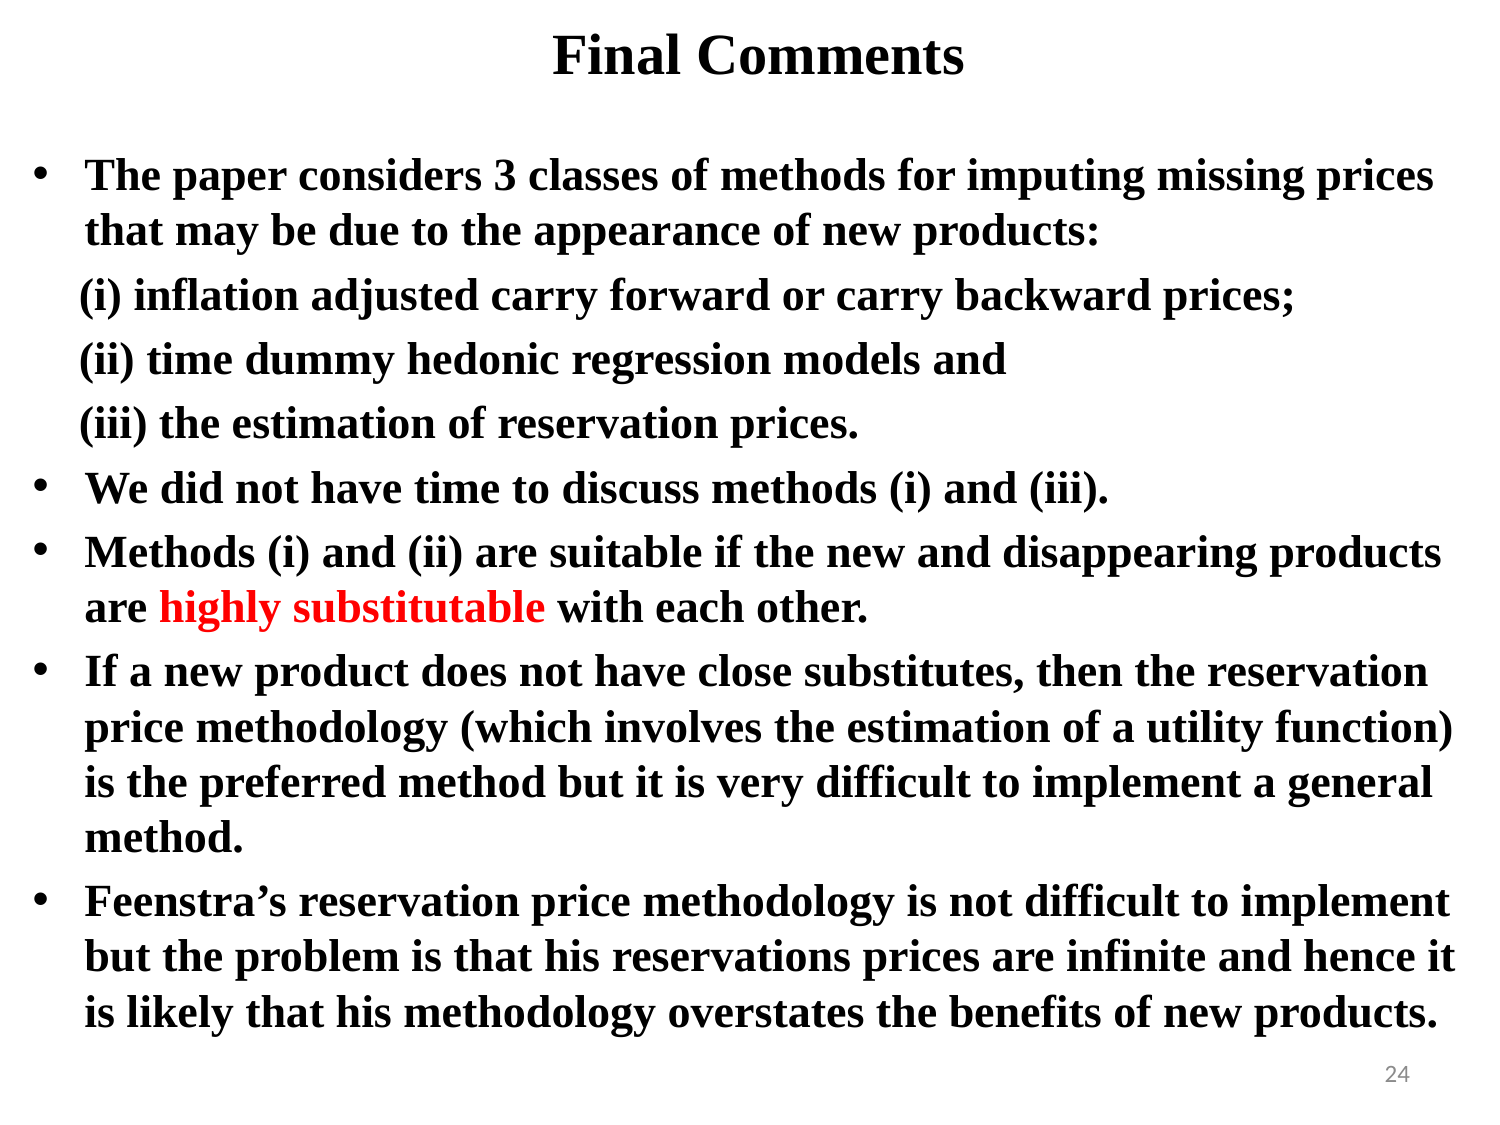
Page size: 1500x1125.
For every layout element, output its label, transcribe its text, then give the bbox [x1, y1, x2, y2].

slide_number 24 [1074, 1042, 1425, 1103]
title Final Comments [17, 0, 1500, 102]
list The paper considers 3 classes of methods for imputing missing prices that may be due to the appearance of new products: (i) inflation adjusted carry forward or carry backward prices; (ii) time dummy hedonic regression models and (iii) the estimation of reservation prices. We did not have time to discuss methods (i) and (iii). Methods (i) and (ii) are suitable if the new and disappearing products are highly substitutable with each other. If a new product does not have close substitutes, then the reservation price methodology (which involves the estimation of a utility function) is the preferred method but it is very difficult to implement a general method. Feenstra’s reservation price methodology is not difficult to implement but the problem is that his reservations prices are infinite and hence it is likely that his methodology overstates the benefits of new products. [17, 137, 1483, 1106]
